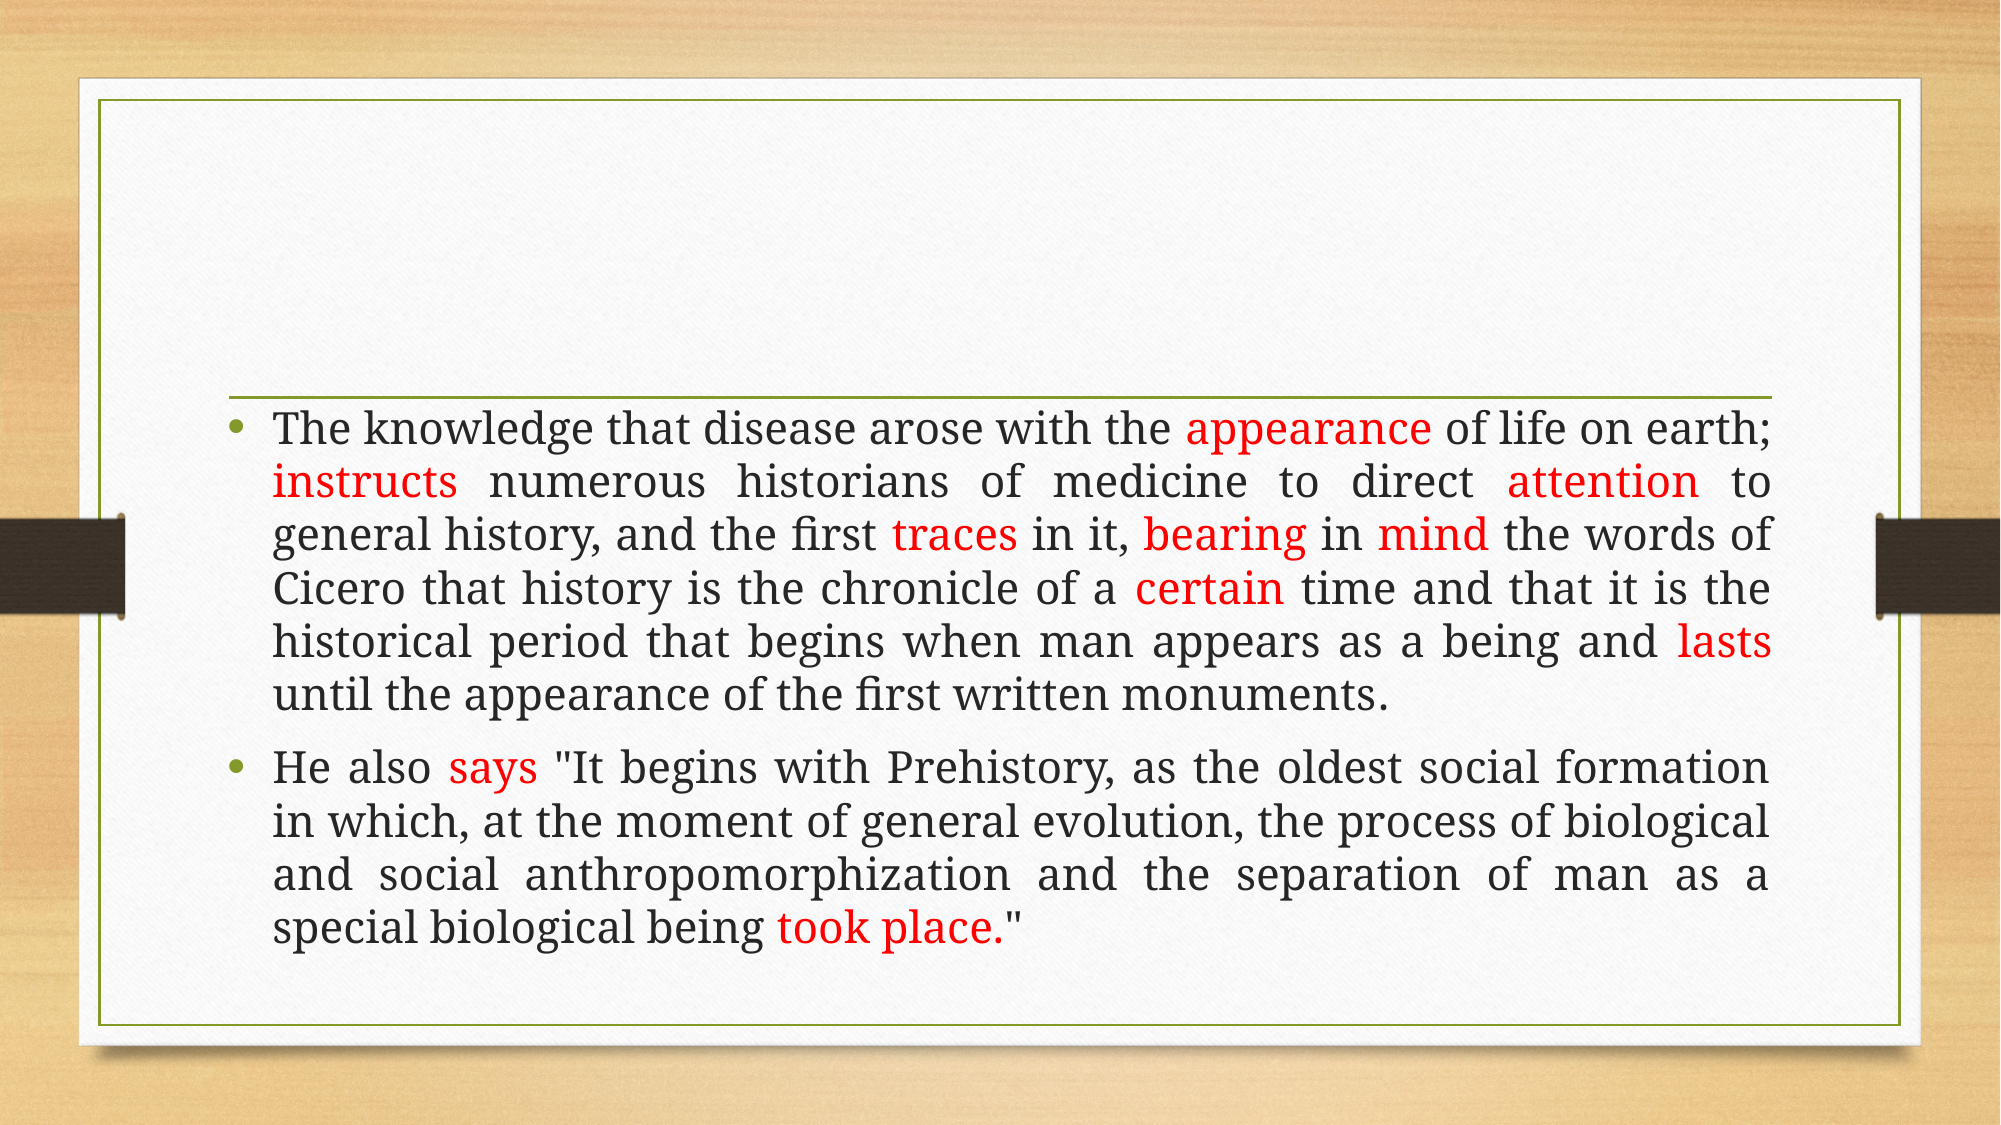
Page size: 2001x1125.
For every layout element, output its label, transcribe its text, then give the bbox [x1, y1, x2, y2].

picture [0, 0, 2001, 1125]
list The knowledge that disease arose with the appearance of life on earth; instructs numerous historians of medicine to direct attention to general history, and the first traces in it, bearing in mind the words of Cicero that history is the chronicle of a certain time and that it is the historical period that begins when man appears as a being and lasts until the appearance of the first written monuments. He also says "It begins with Prehistory, as the oldest social formation in which, at the moment of general evolution, the process of biological and social anthropomorphization and the separation of man as a special biological being took place." [212, 392, 1788, 964]
